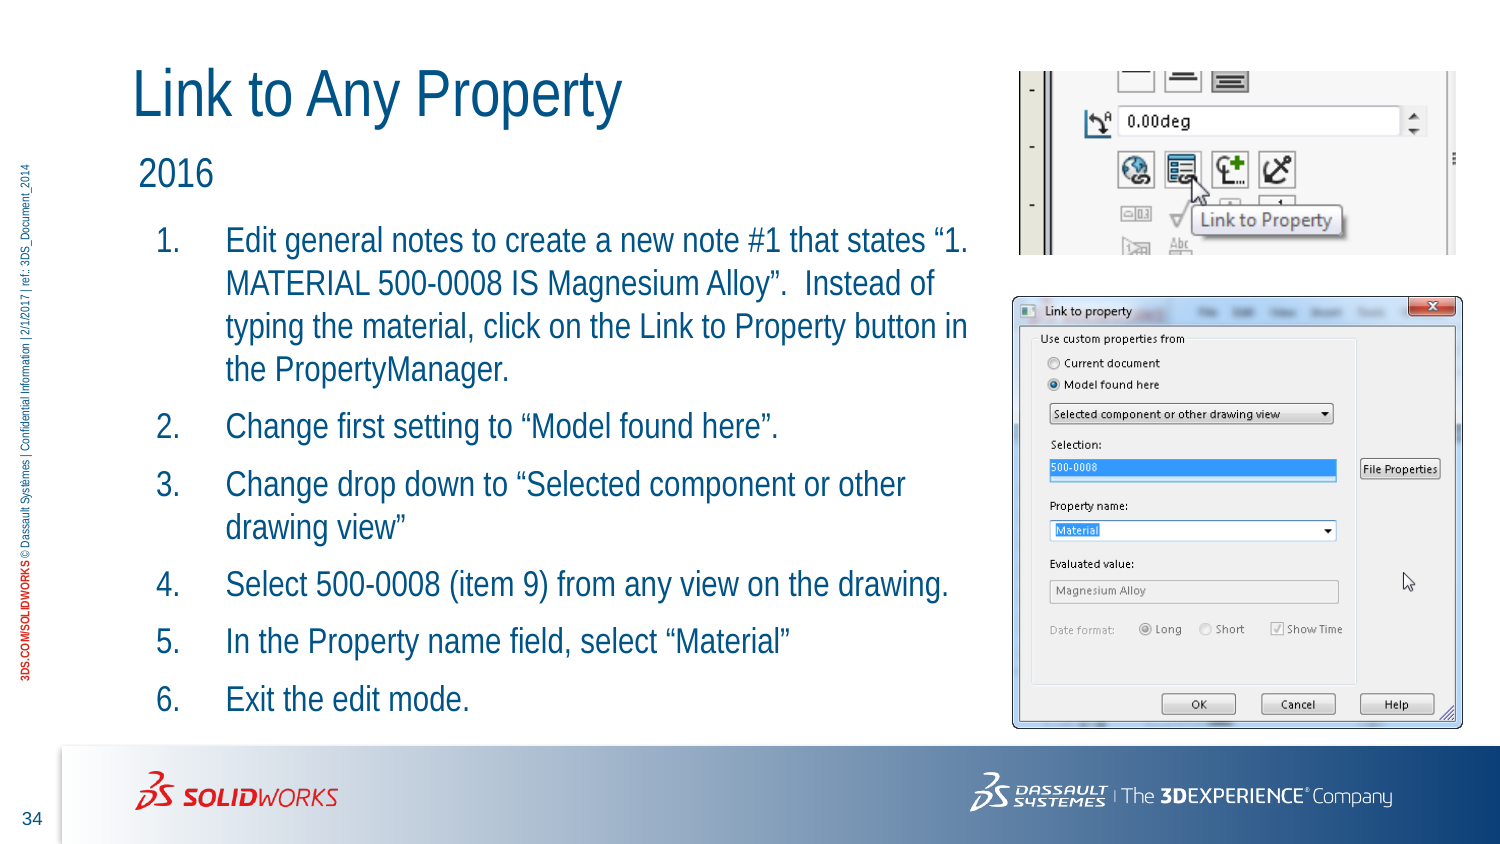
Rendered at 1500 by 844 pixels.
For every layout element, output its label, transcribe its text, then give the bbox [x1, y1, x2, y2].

picture [1019, 71, 1456, 255]
picture [1012, 296, 1463, 729]
list Edit general notes to create a new note #1 that states “1. MATERIAL 500-0008 IS Magnesium Alloy”. Instead of typing the material, click on the Link to Property button in the PropertyManager. Change first setting to “Model found here”. Change drop down to “Selected component or other drawing view” Select 500-0008 (item 9) from any view on the drawing. In the Property name field, select “Material” Exit the edit mode. [141, 209, 1000, 729]
picture [962, 771, 1400, 812]
title Link to Any Property [118, 59, 1418, 121]
picture [135, 771, 338, 810]
list 2016 [123, 138, 1014, 204]
